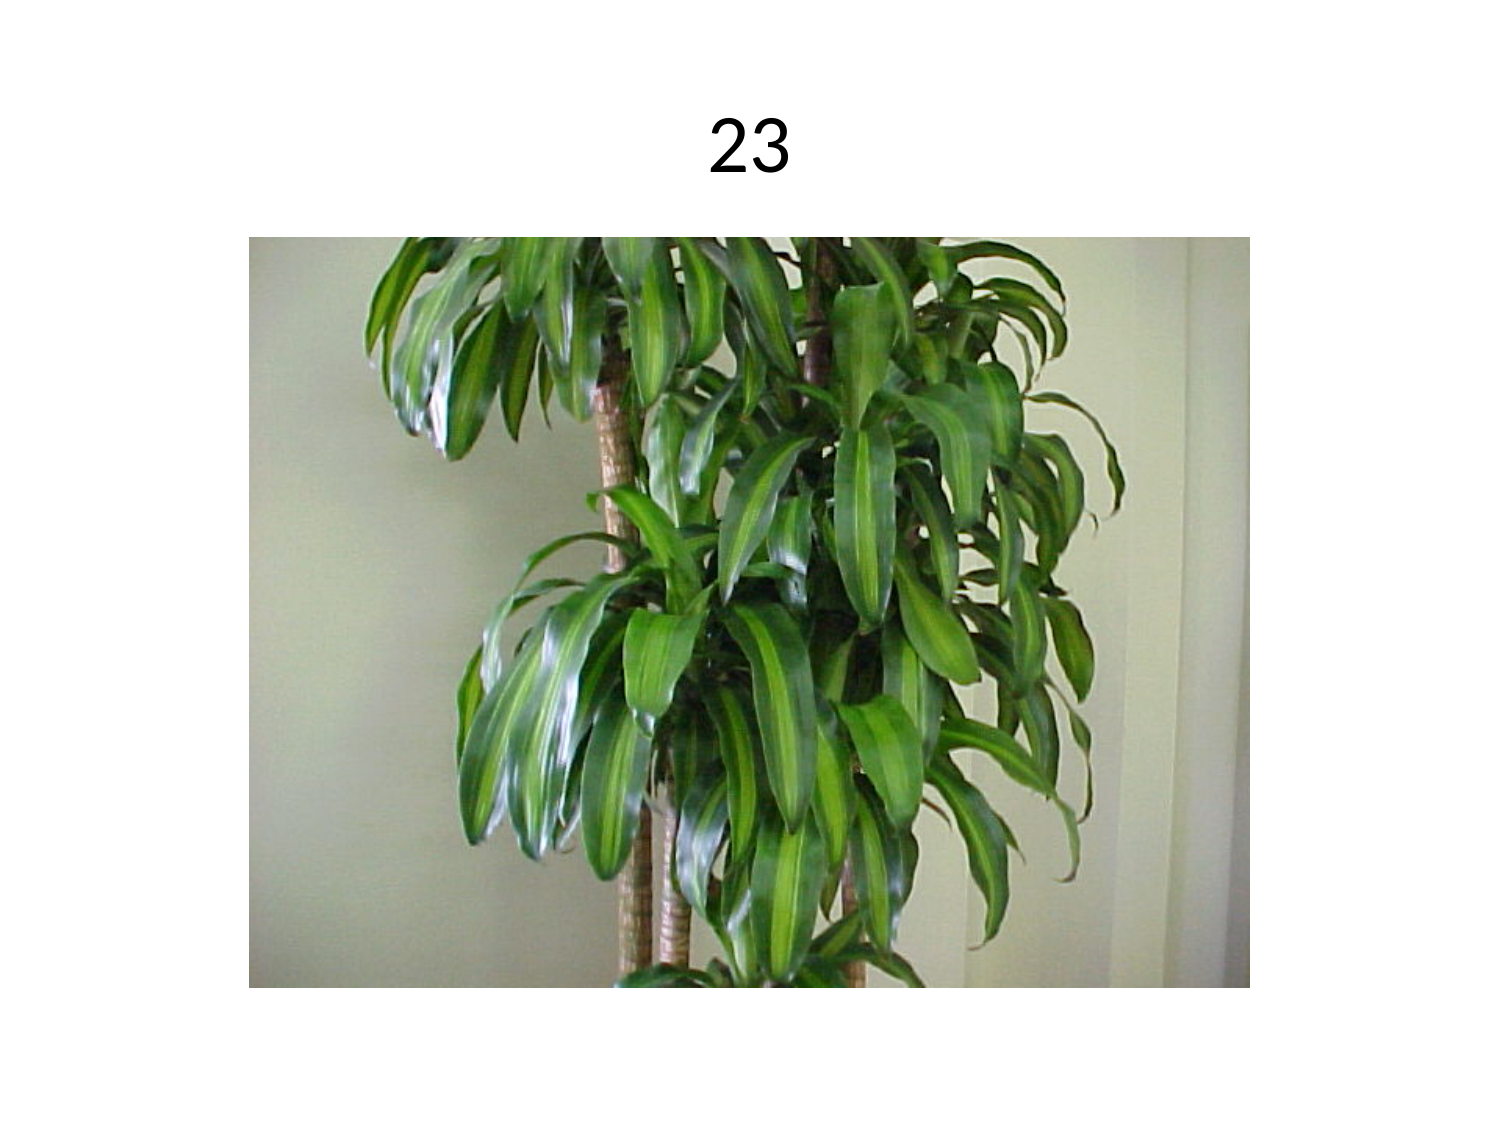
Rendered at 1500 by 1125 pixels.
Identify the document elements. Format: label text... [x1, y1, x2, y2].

title 23 [0, 45, 1500, 233]
picture [249, 237, 1251, 988]
